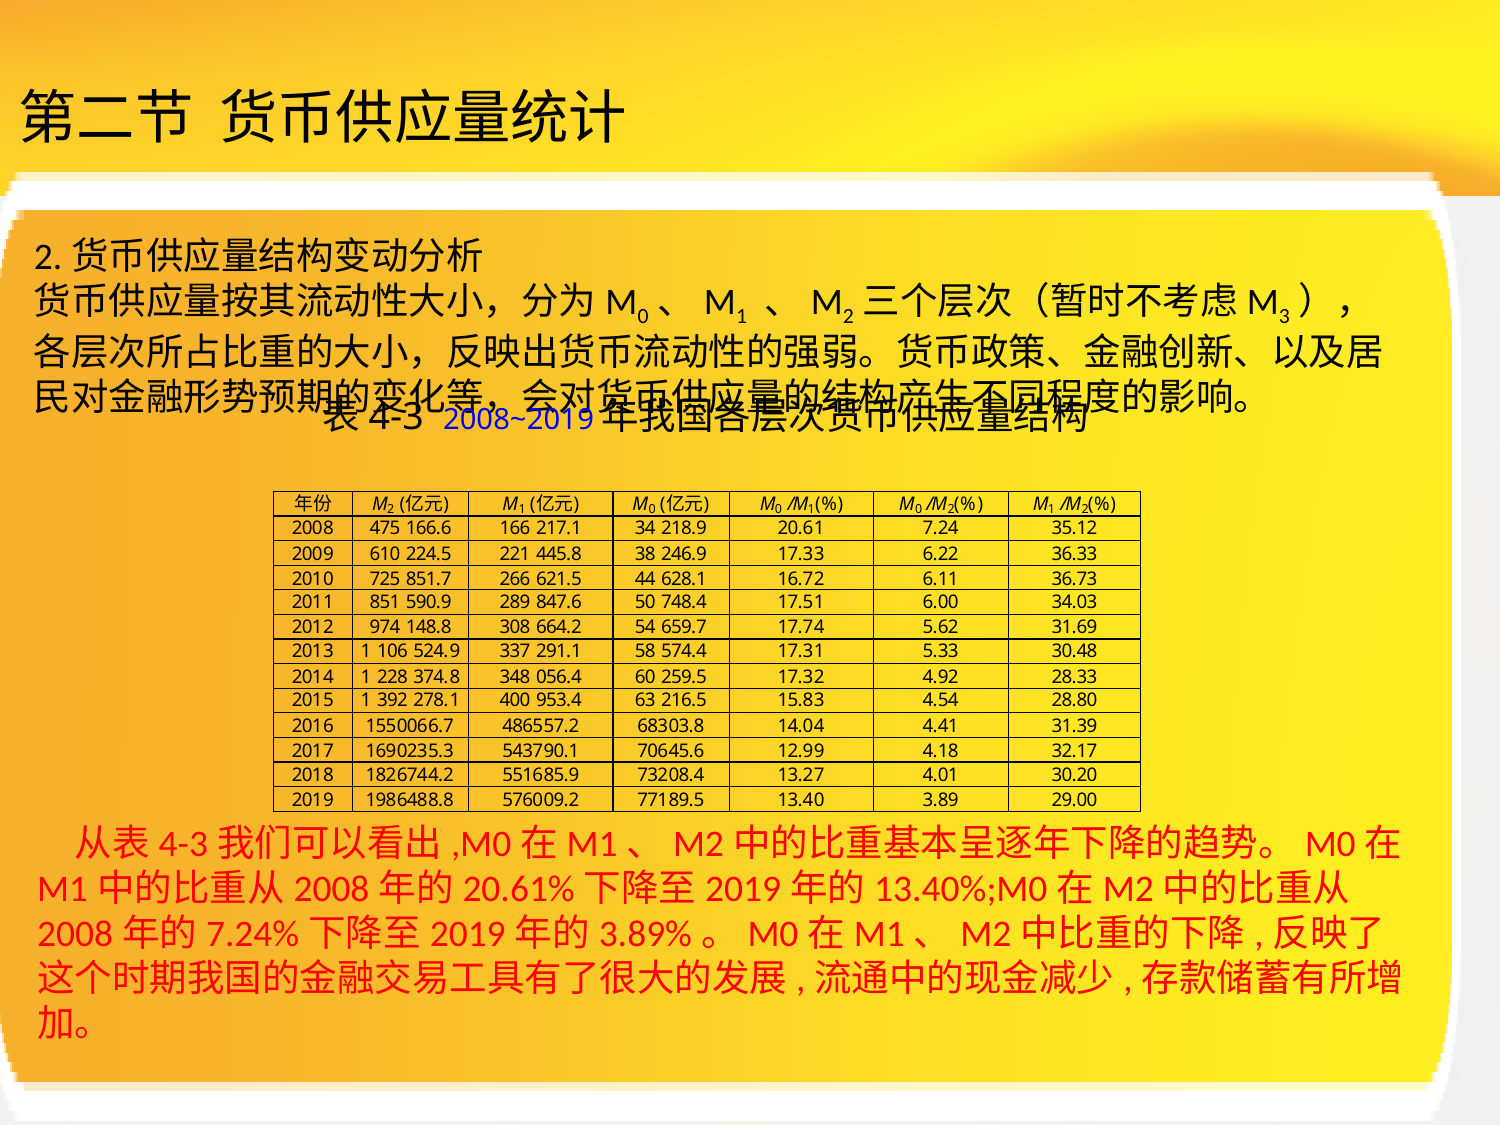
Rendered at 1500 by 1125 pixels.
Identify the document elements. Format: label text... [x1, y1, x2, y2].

text_box 第二节 货币供应量统计 [0, 56, 999, 171]
picture [0, 0, 1500, 1125]
